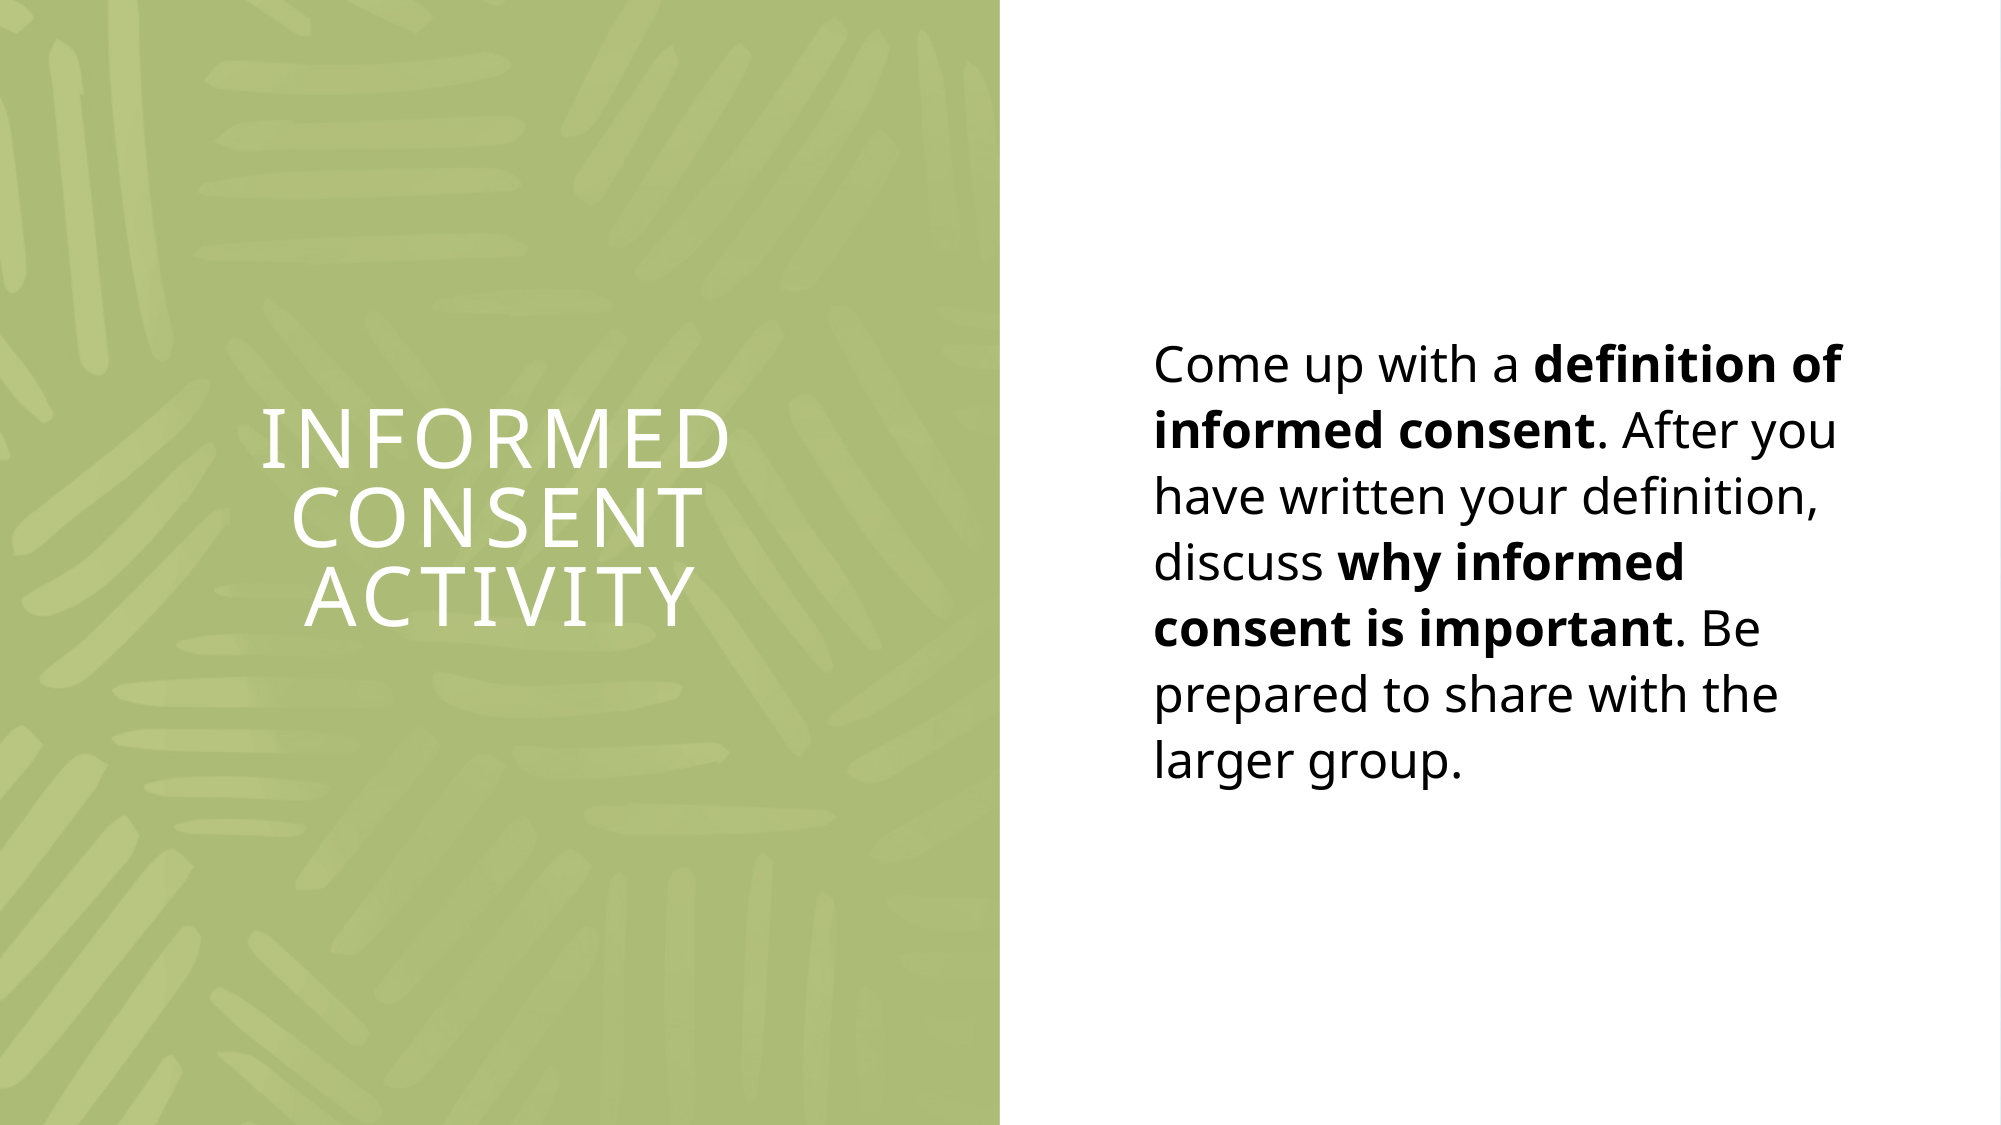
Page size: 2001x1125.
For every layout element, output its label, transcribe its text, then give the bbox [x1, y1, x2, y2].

picture [0, 0, 2001, 1125]
list Come up with a definition of informed consent. After you have written your definition, discuss why informed consent is important. Be prepared to share with the larger group. [1146, 75, 1882, 905]
title informed consent Activity [108, 396, 892, 651]
